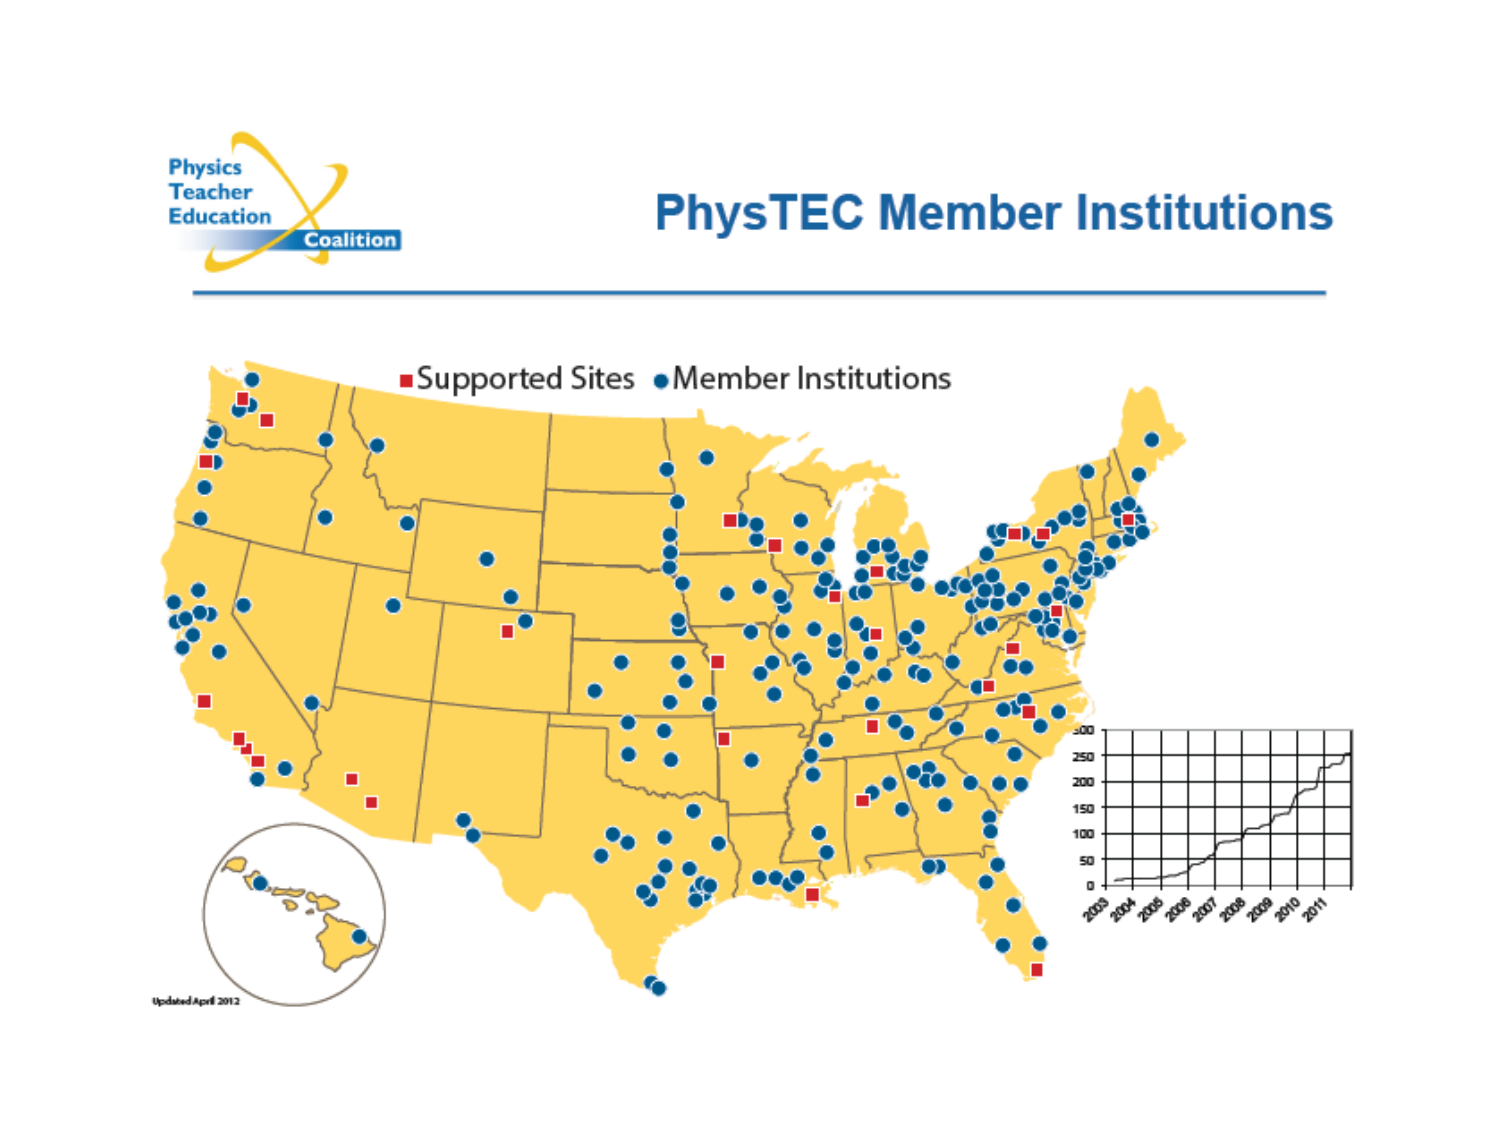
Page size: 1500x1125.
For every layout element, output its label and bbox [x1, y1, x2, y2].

picture [124, 93, 1388, 1041]
